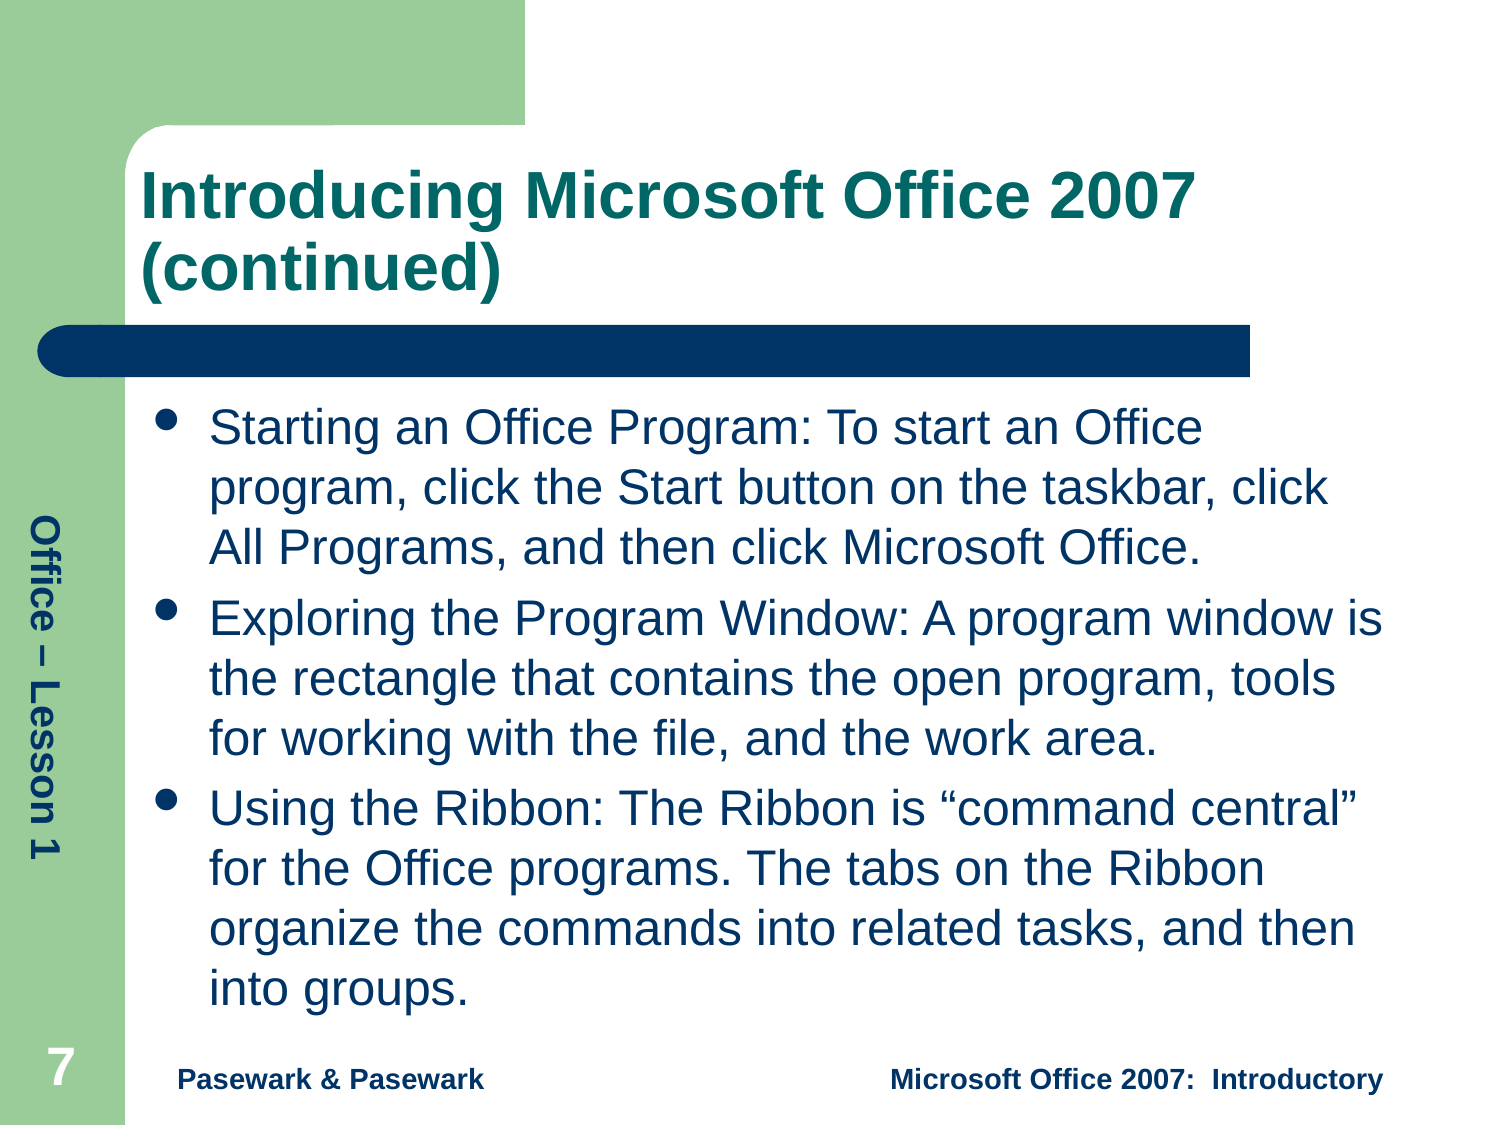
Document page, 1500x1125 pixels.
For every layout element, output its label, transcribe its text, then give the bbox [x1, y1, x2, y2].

title Introducing Microsoft Office 2007 (continued) [124, 124, 1463, 313]
slide_number 7 [13, 1023, 111, 1105]
list Starting an Office Program: To start an Office program, click the Start button on the taskbar, click All Programs, and then click Microsoft Office. Exploring the Program Window: A program window is the rectangle that contains the open program, tools for working with the file, and the work area. Using the Ribbon: The Ribbon is “command central” for the Office programs. The tabs on the Ribbon organize the commands into related tasks, and then into groups. [137, 387, 1400, 1038]
footer Microsoft Office 2007: Introductory [874, 1024, 1426, 1104]
slide_number Pasewark & Pasewark [149, 1038, 500, 1104]
